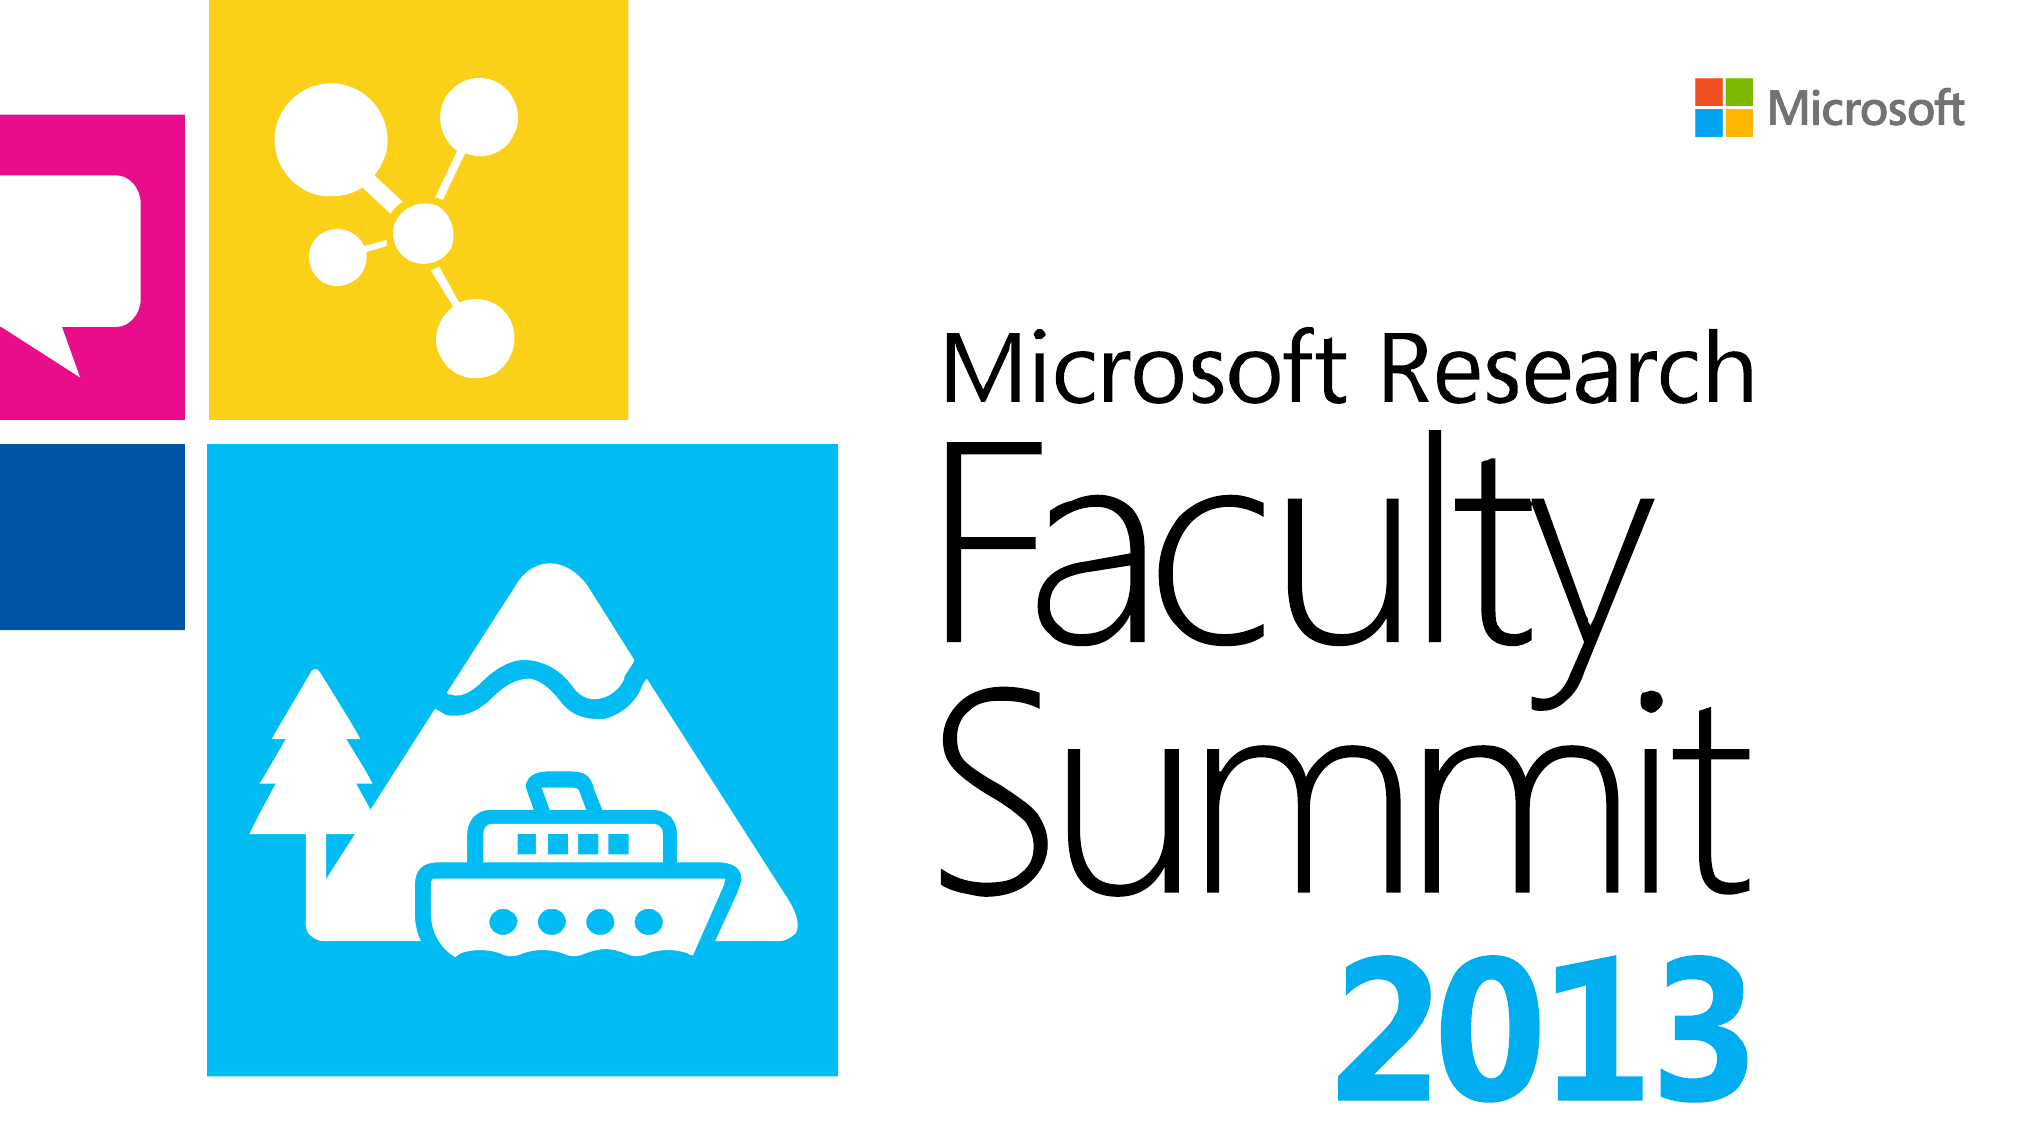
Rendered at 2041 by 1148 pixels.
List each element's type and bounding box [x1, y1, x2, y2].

picture [1695, 78, 1965, 137]
